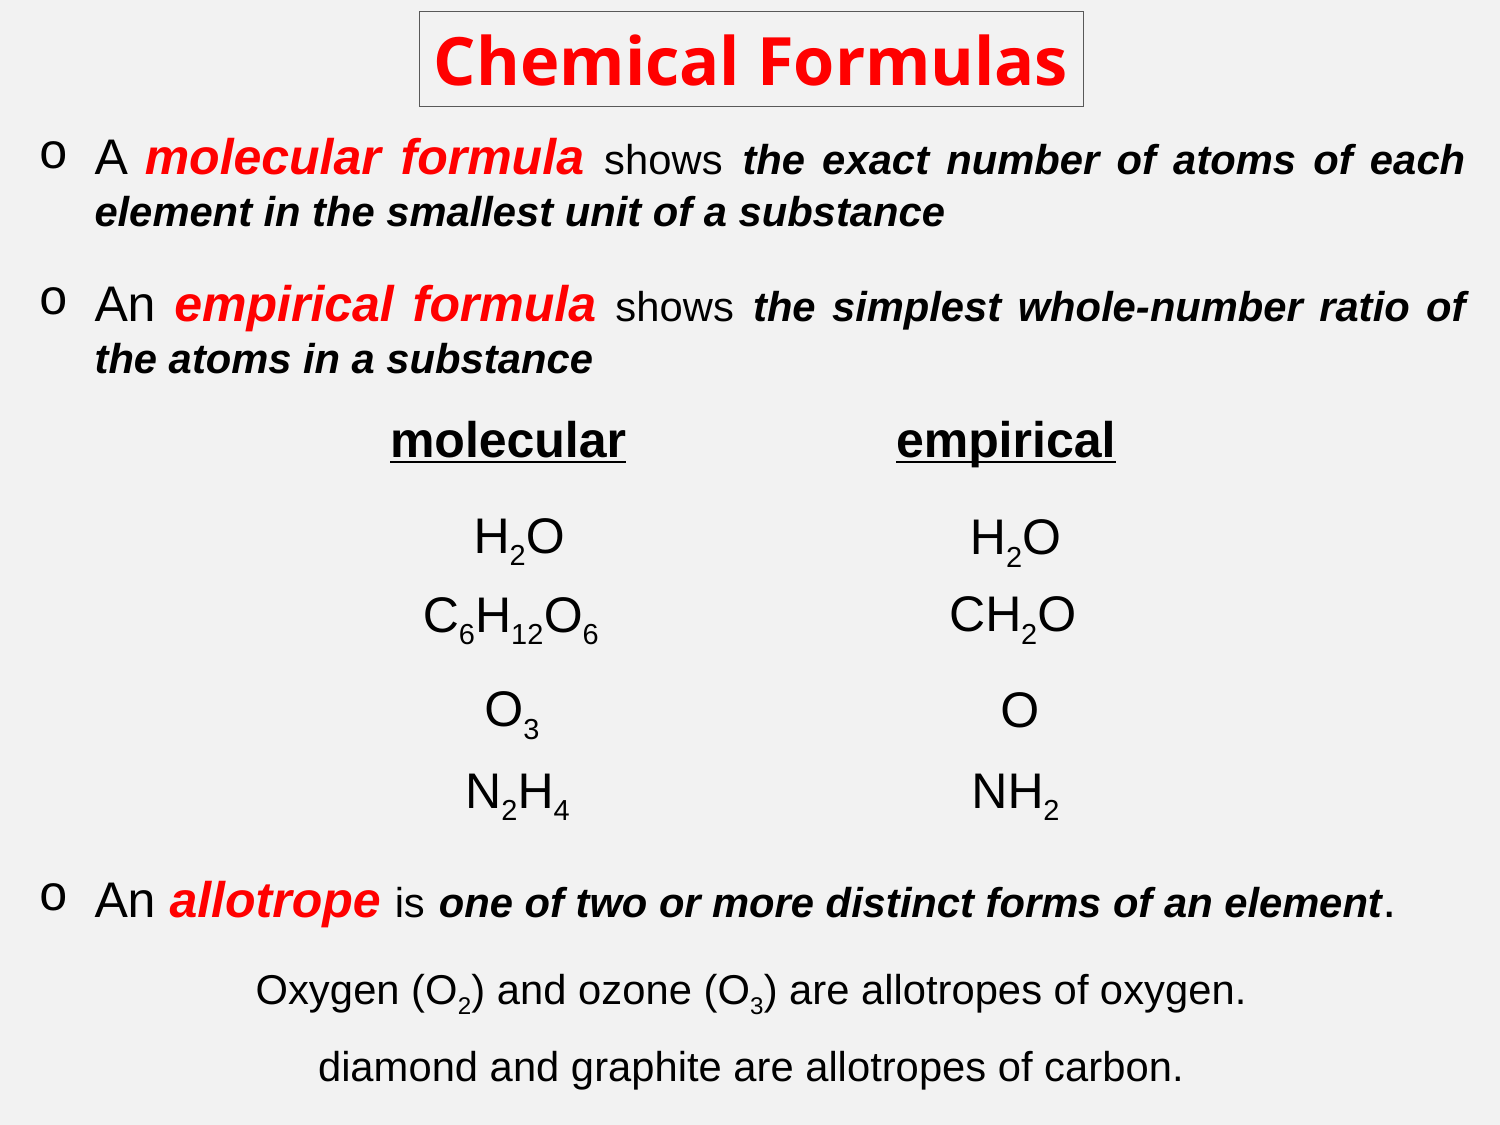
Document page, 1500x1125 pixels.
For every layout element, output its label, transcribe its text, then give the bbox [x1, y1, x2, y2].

text_box An empirical formula shows the simplest whole-number ratio of the atoms in a substance [23, 264, 1481, 389]
text_box O3 [469, 669, 555, 753]
text_box Oxygen (O2) and ozone (O3) are allotropes of oxygen. [240, 955, 1262, 1027]
text_box Chemical Formulas [419, 11, 1084, 107]
text_box A molecular formula shows the exact number of atoms of each element in the smallest unit of a substance [23, 117, 1481, 243]
text_box N2H4 [450, 750, 585, 834]
text_box NH2 [956, 750, 1075, 834]
text_box O [985, 670, 1055, 746]
text_box C6H12O6 [408, 574, 614, 658]
text_box diamond and graphite are allotropes of carbon. [303, 1031, 1200, 1097]
text_box An allotrope is one of two or more distinct forms of an element. [23, 859, 1481, 935]
text_box CH2O [934, 574, 1092, 658]
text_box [373, 400, 1133, 572]
